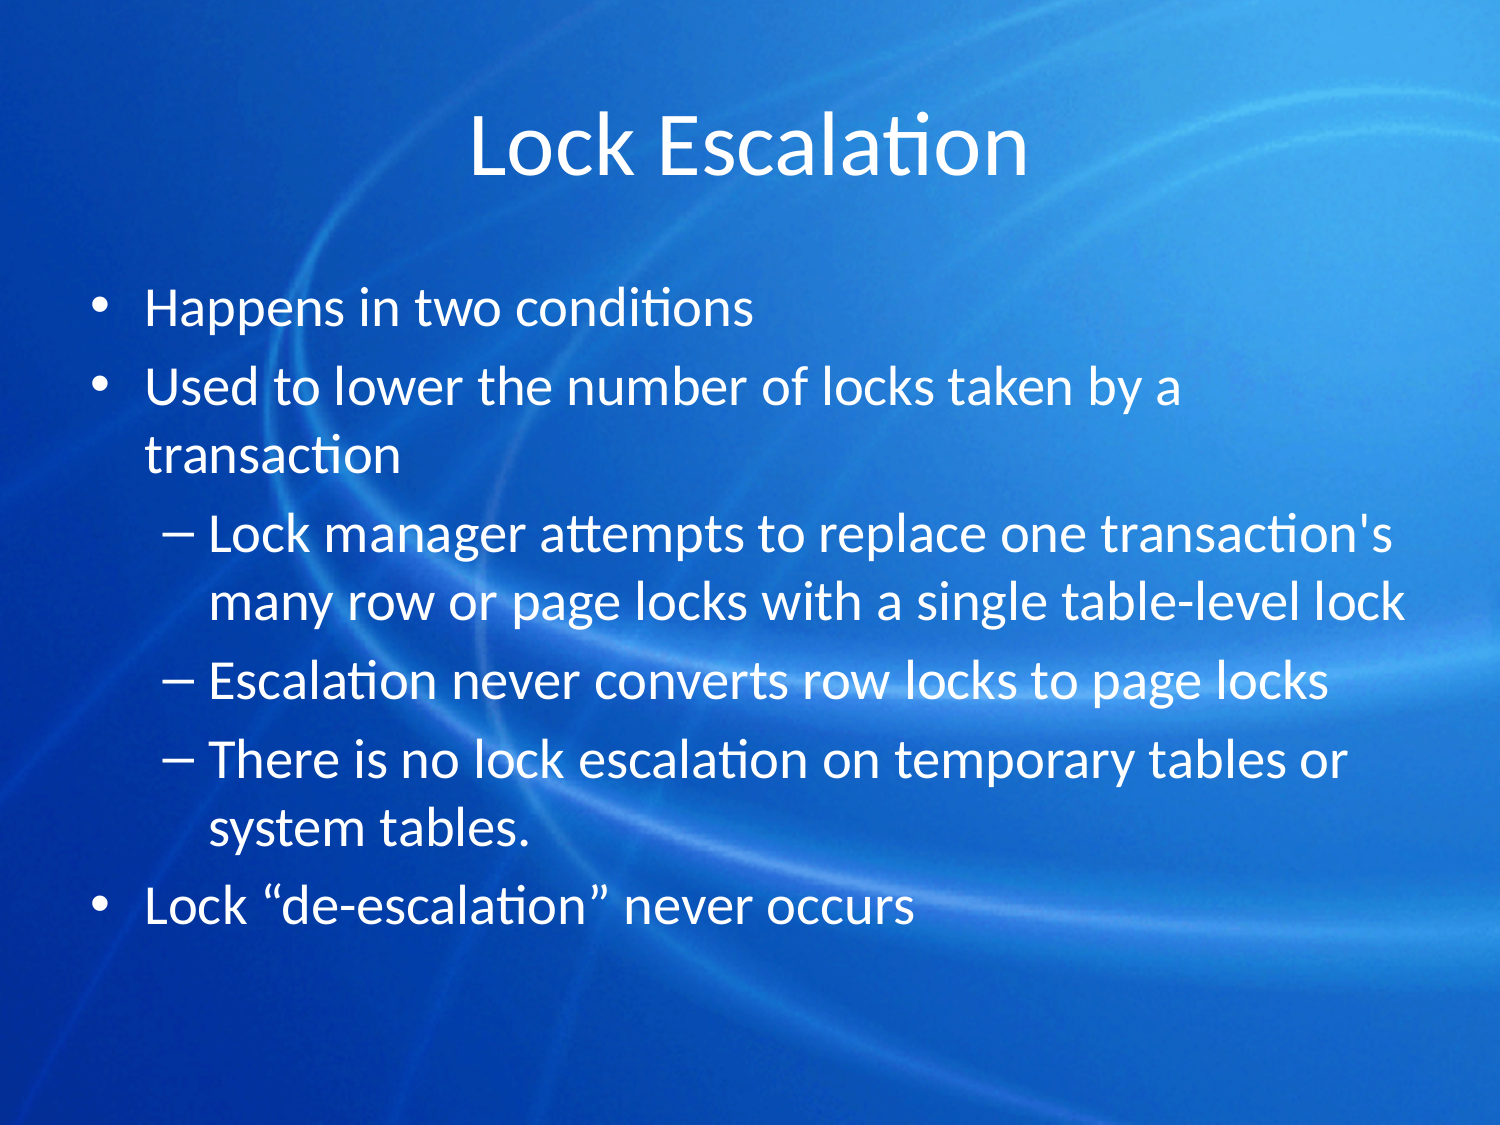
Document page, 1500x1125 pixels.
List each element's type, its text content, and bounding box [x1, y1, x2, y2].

picture [0, 0, 1500, 1125]
list Happens in two conditions Used to lower the number of locks taken by a transaction Lock manager attempts to replace one transaction's many row or page locks with a single table-level lock Escalation never converts row locks to page locks There is no lock escalation on temporary tables or system tables. Lock “de-escalation” never occurs [75, 262, 1425, 1005]
title Lock Escalation [75, 45, 1425, 233]
